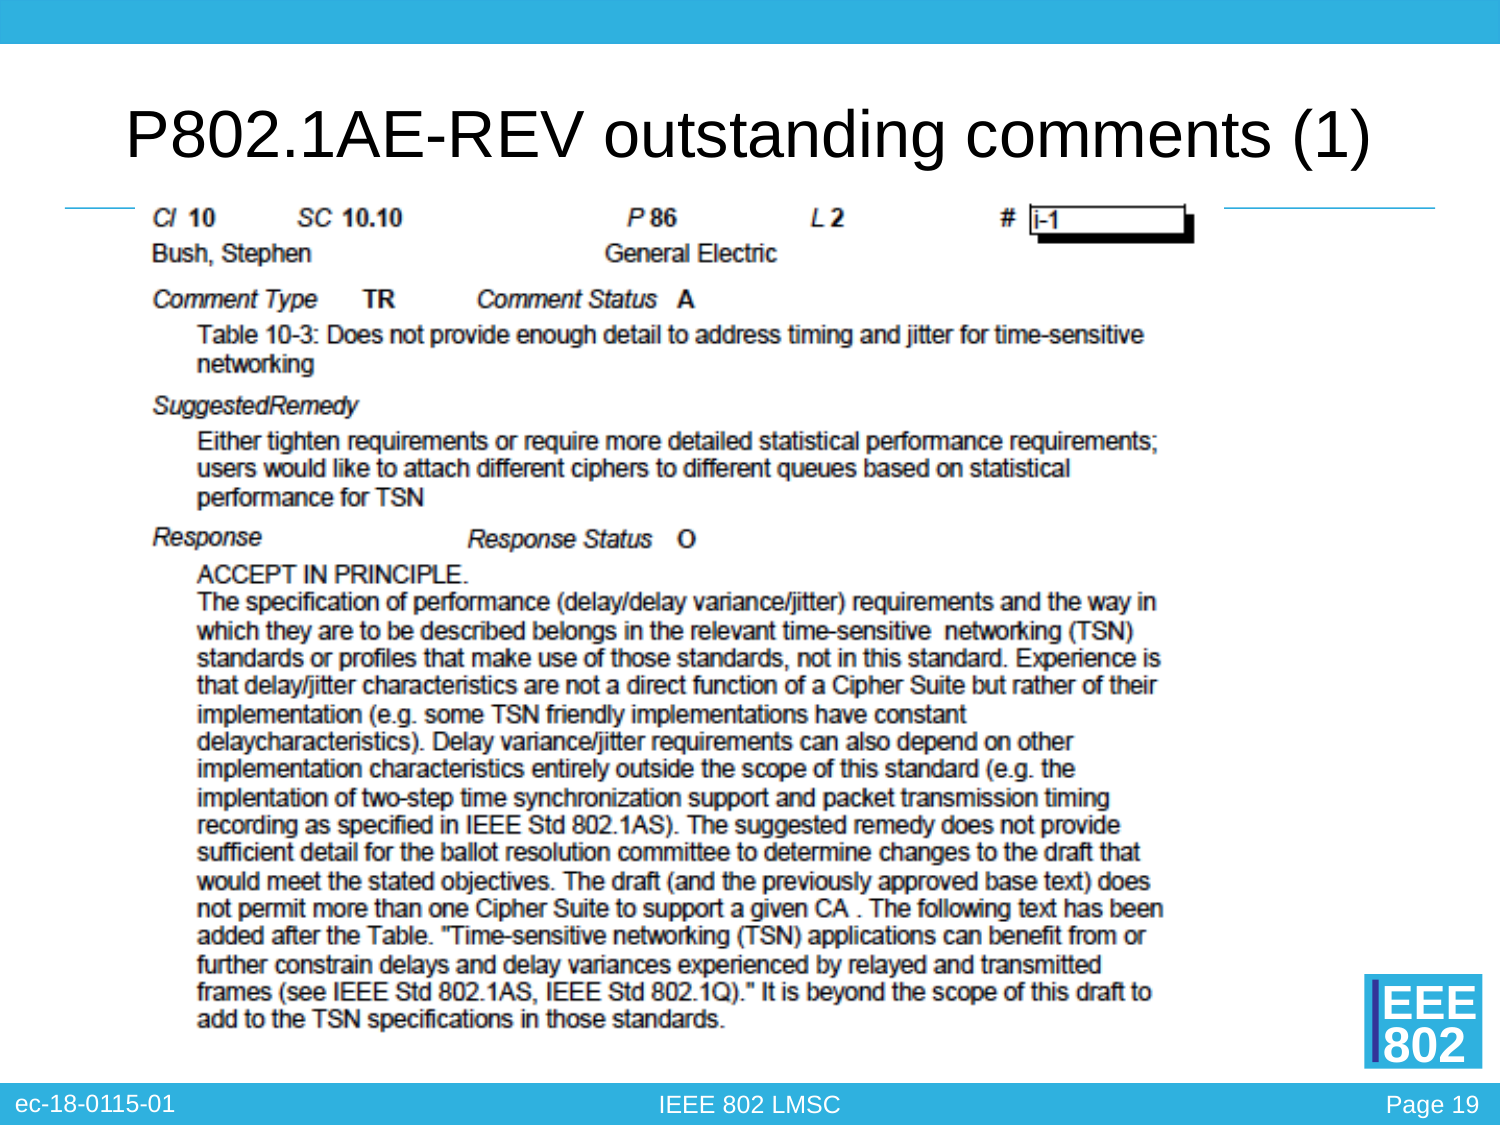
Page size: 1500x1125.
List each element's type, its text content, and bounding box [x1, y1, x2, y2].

text_box P802.1AE-REV outstanding comments (1) [74, 66, 1425, 197]
picture [135, 196, 1224, 1043]
